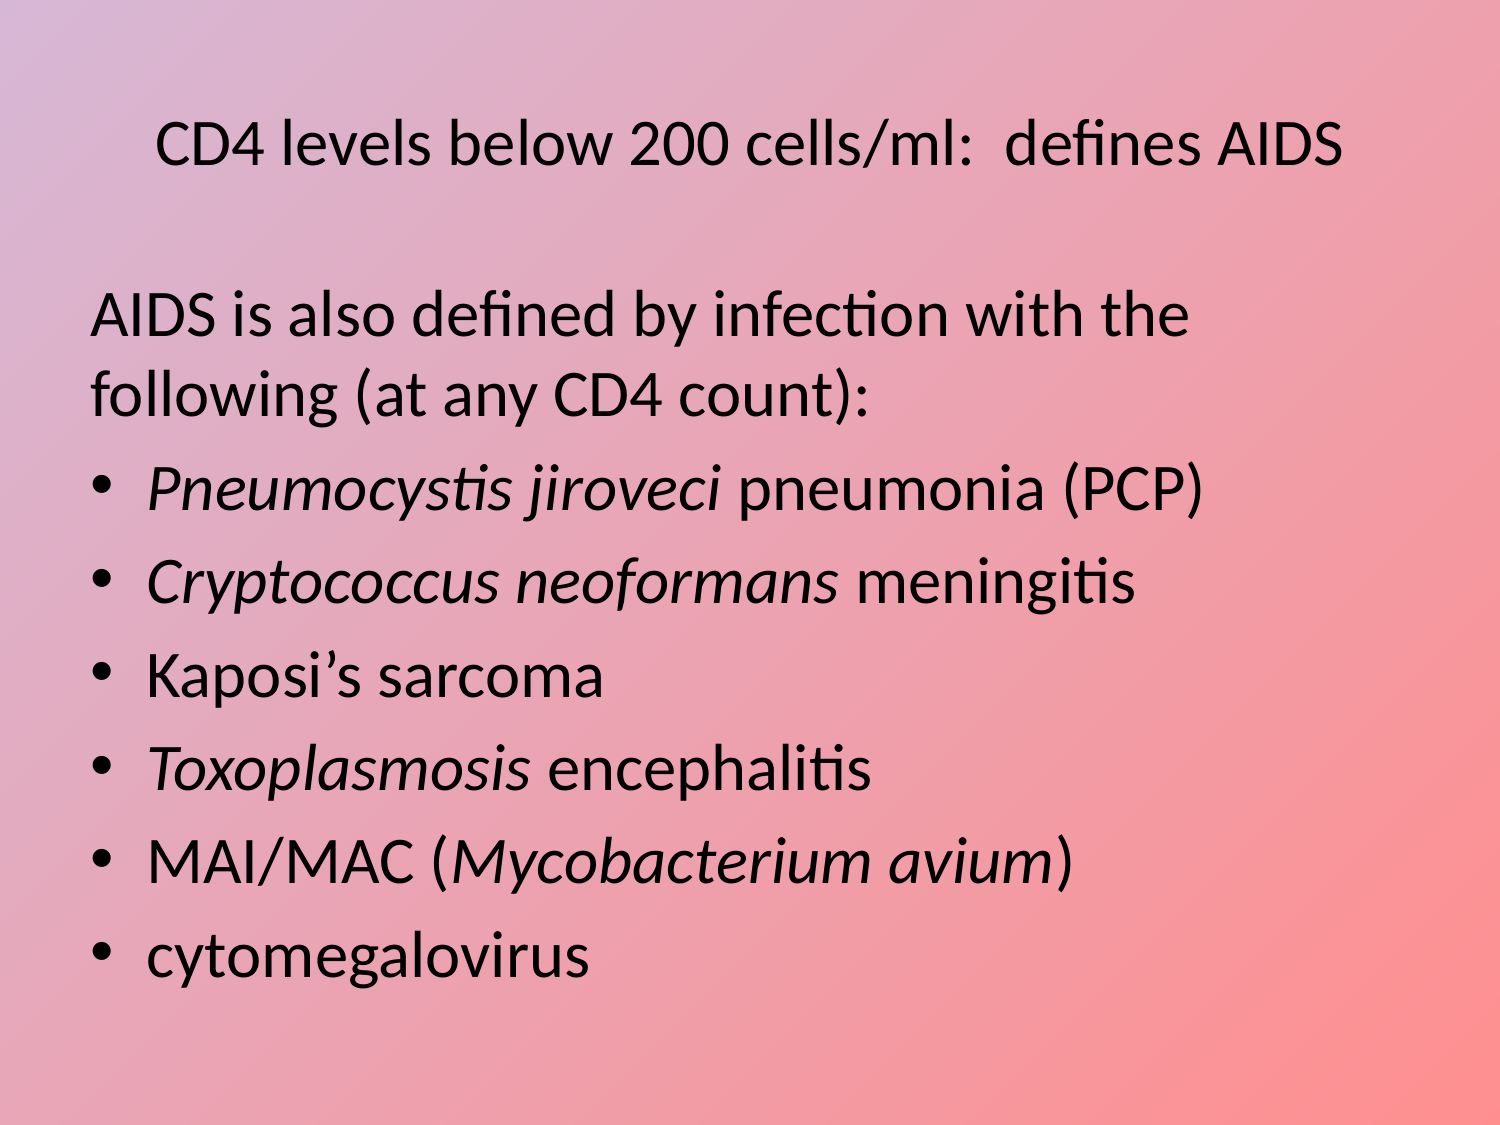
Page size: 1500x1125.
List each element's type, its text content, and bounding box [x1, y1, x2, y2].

list AIDS is also defined by infection with the following (at any CD4 count): Pneumocystis jiroveci pneumonia (PCP) Cryptococcus neoformans meningitis Kaposi’s sarcoma Toxoplasmosis encephalitis MAI/MAC (Mycobacterium avium) cytomegalovirus [75, 262, 1425, 1005]
title CD4 levels below 200 cells/ml: defines AIDS [75, 45, 1425, 233]
